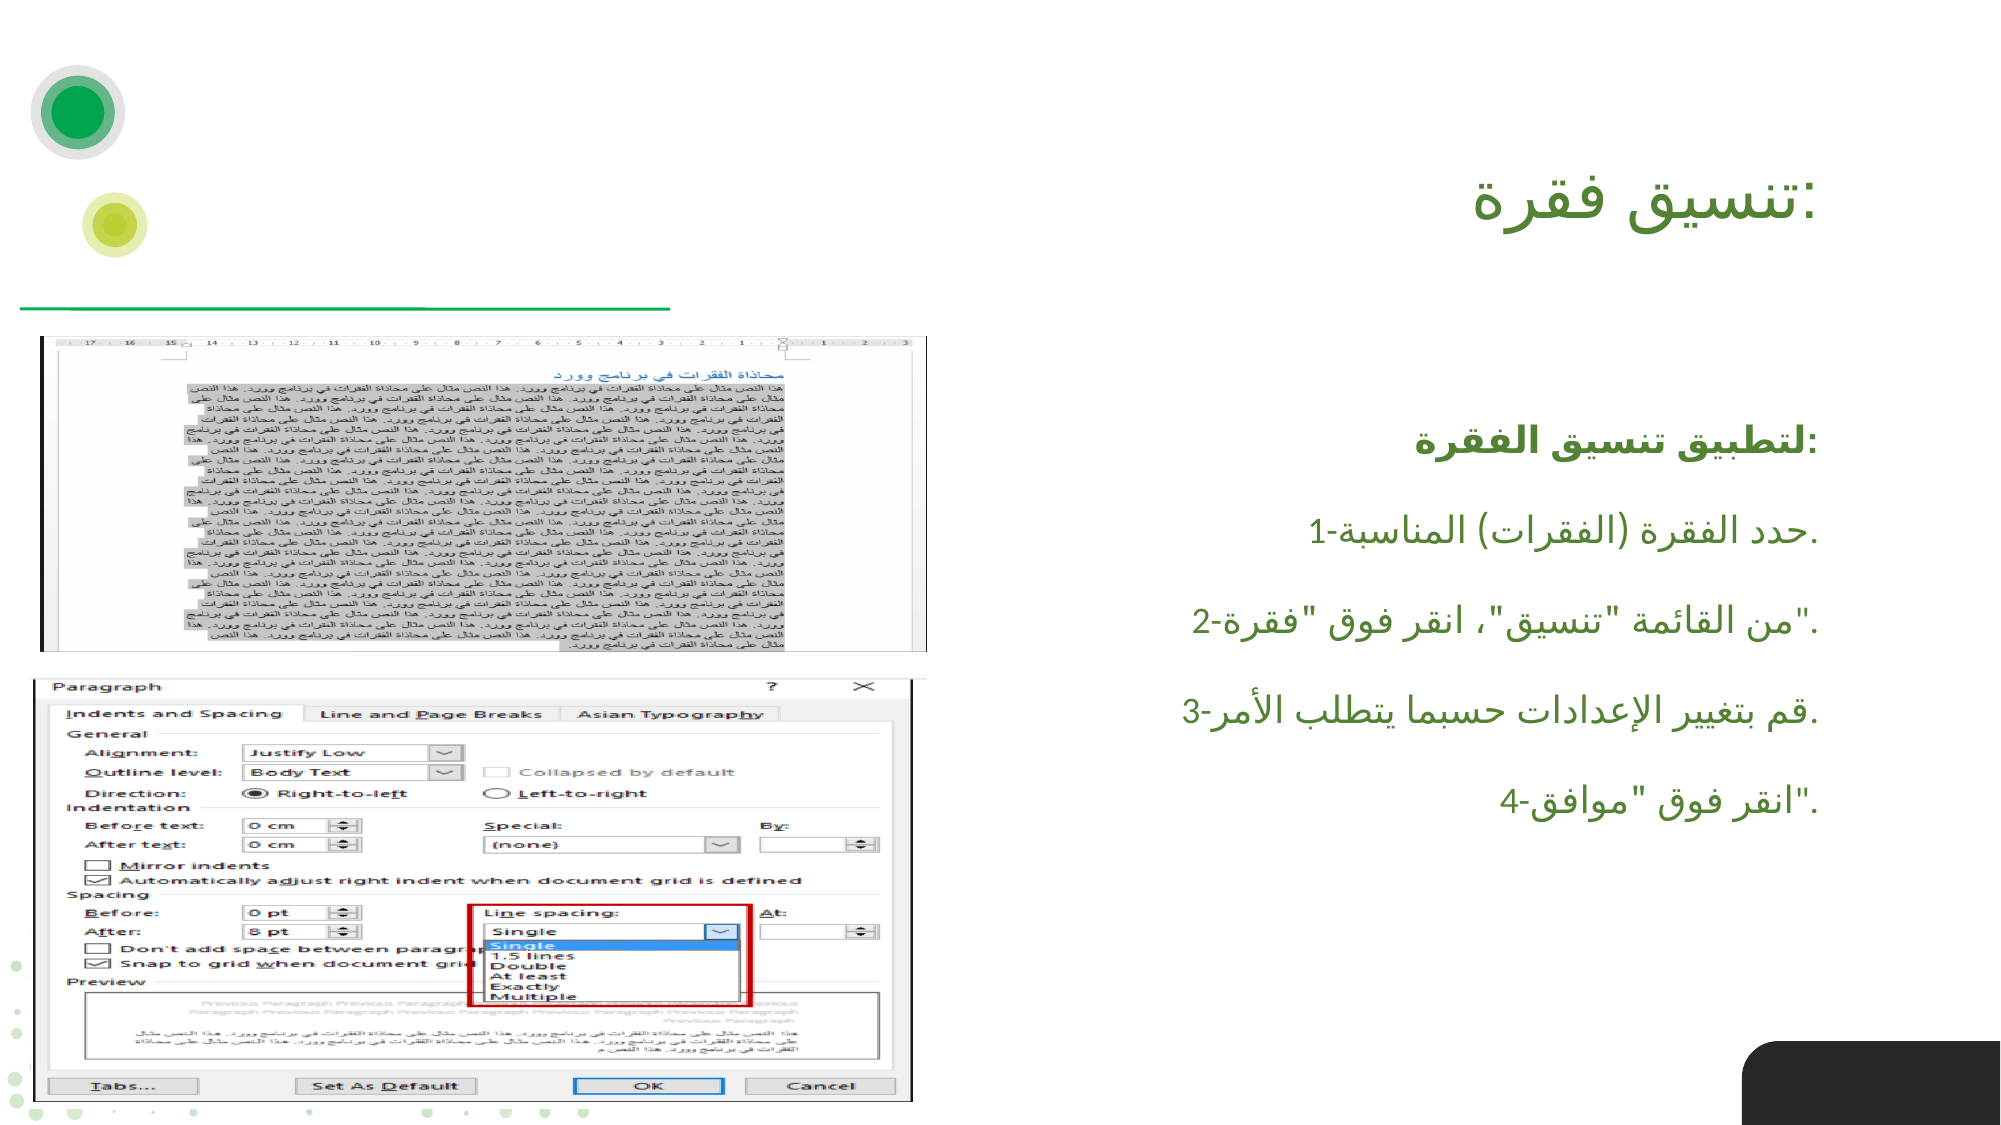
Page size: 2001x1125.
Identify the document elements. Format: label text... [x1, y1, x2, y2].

title تنسيق فقرة: [311, 85, 1834, 309]
picture [30, 678, 927, 1109]
picture [40, 336, 927, 652]
text_box لتطبيق تنسيق الفقرة: 1-حدد الفقرة (الفقرات) المناسبة. 2-من القائمة "تنسيق"، انقر فوق "فقرة". 3-قم بتغيير الإعدادات حسبما يتطلب الأمر. 4-انقر فوق "موافق". [19, 408, 1834, 829]
